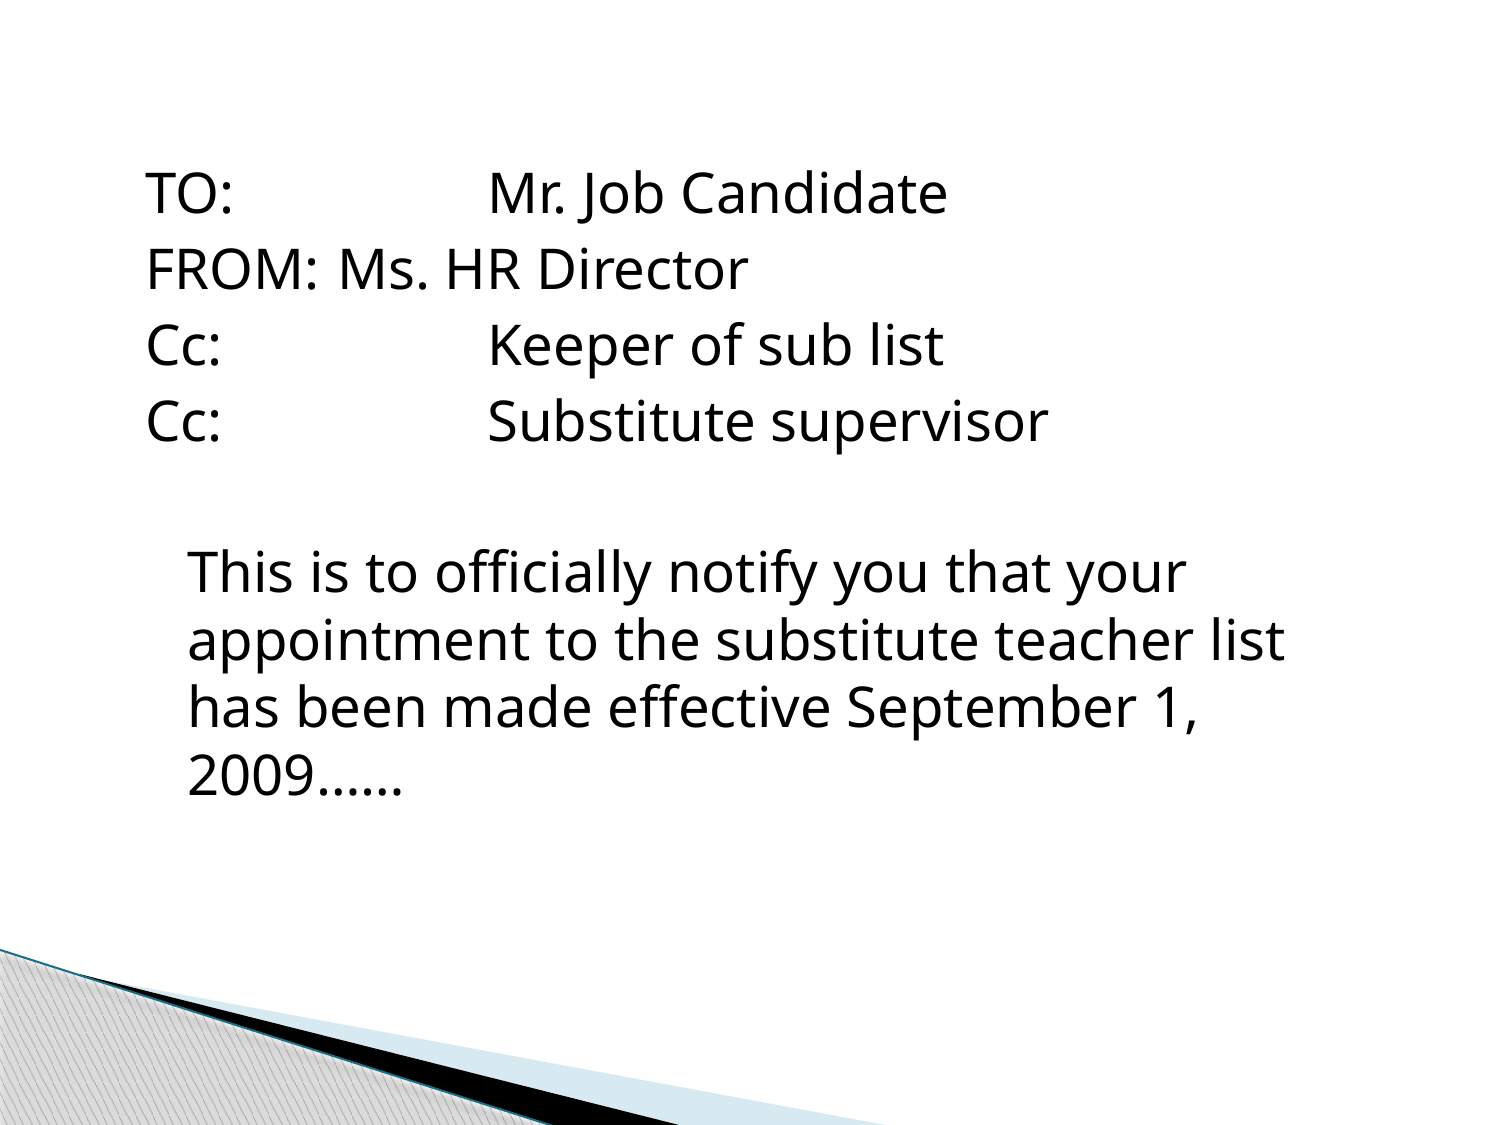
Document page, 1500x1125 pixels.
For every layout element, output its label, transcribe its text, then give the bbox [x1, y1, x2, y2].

list TO: Mr. Job Candidate FROM: Ms. HR Director Cc: Keeper of sub list Cc: Substitute supervisor This is to officially notify you that your appointment to the substitute teacher list has been made effective September 1, 2009…… [112, 149, 1388, 1026]
